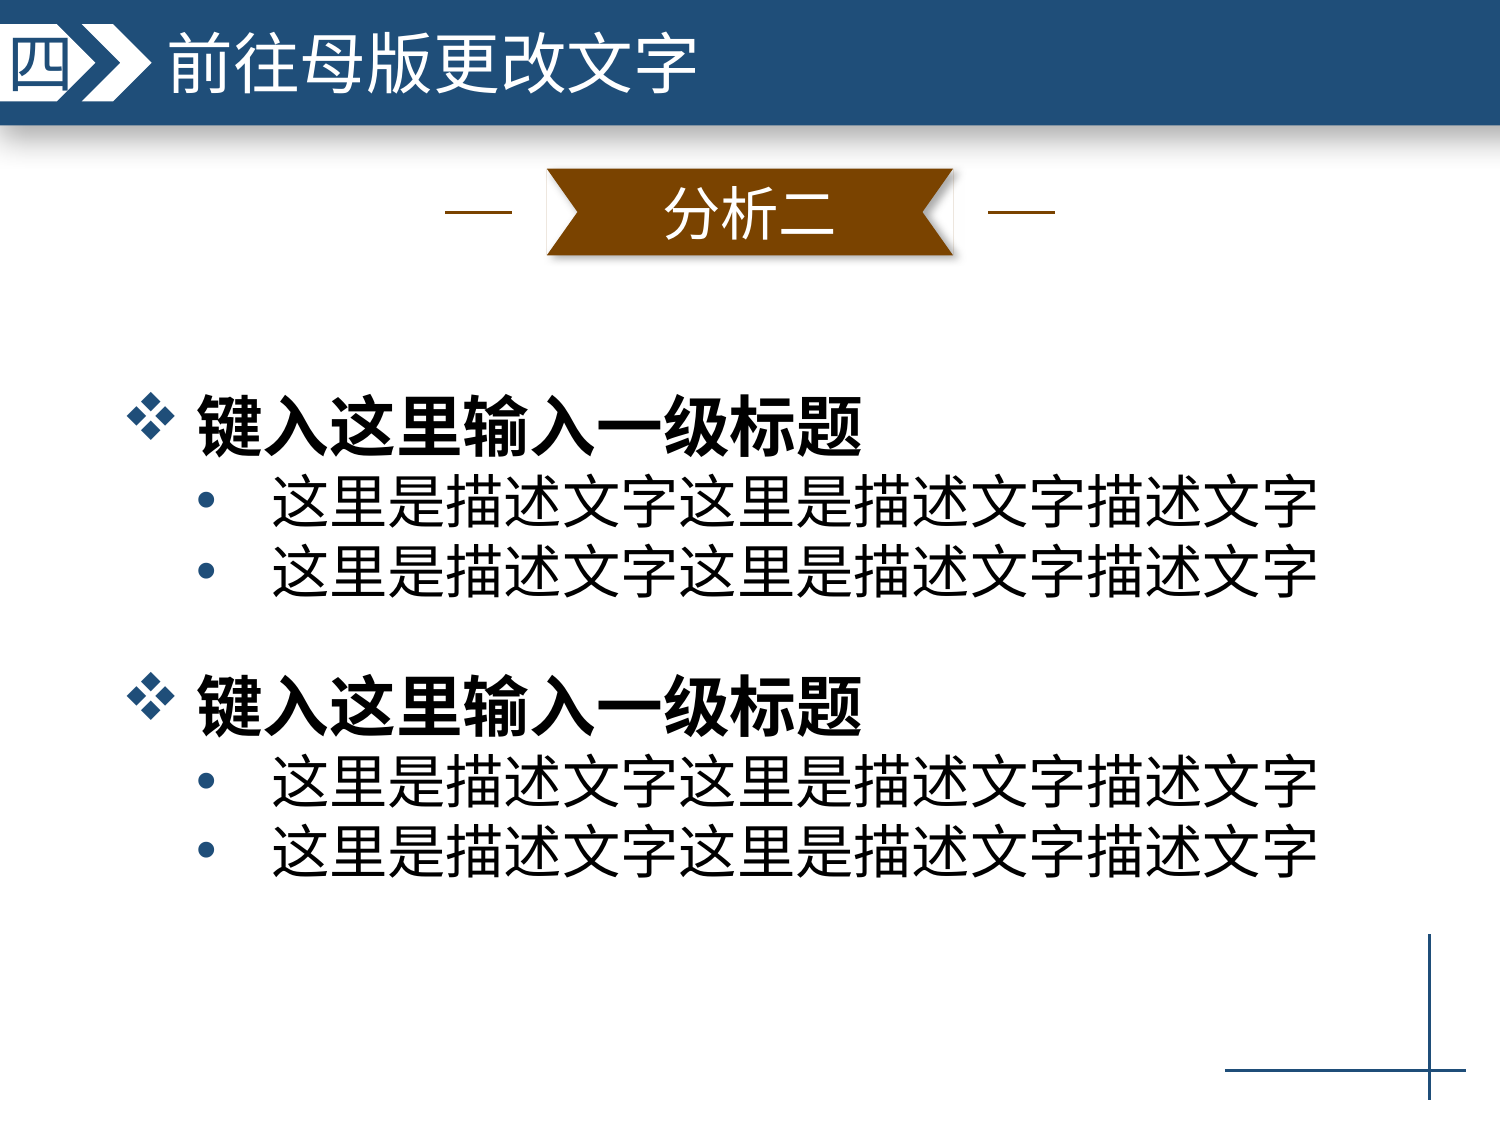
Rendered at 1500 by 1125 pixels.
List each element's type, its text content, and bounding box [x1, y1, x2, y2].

text_box 键入这里输入一级标题 这里是描述文字这里是描述文字描述文字 这里是描述文字这里是描述文字描述文字 键入这里输入一级标题 这里是描述文字这里是描述文字描述文字 这里是描述文字这里是描述文字描述文字 [106, 377, 1394, 893]
text_box 分析二 [544, 167, 956, 257]
